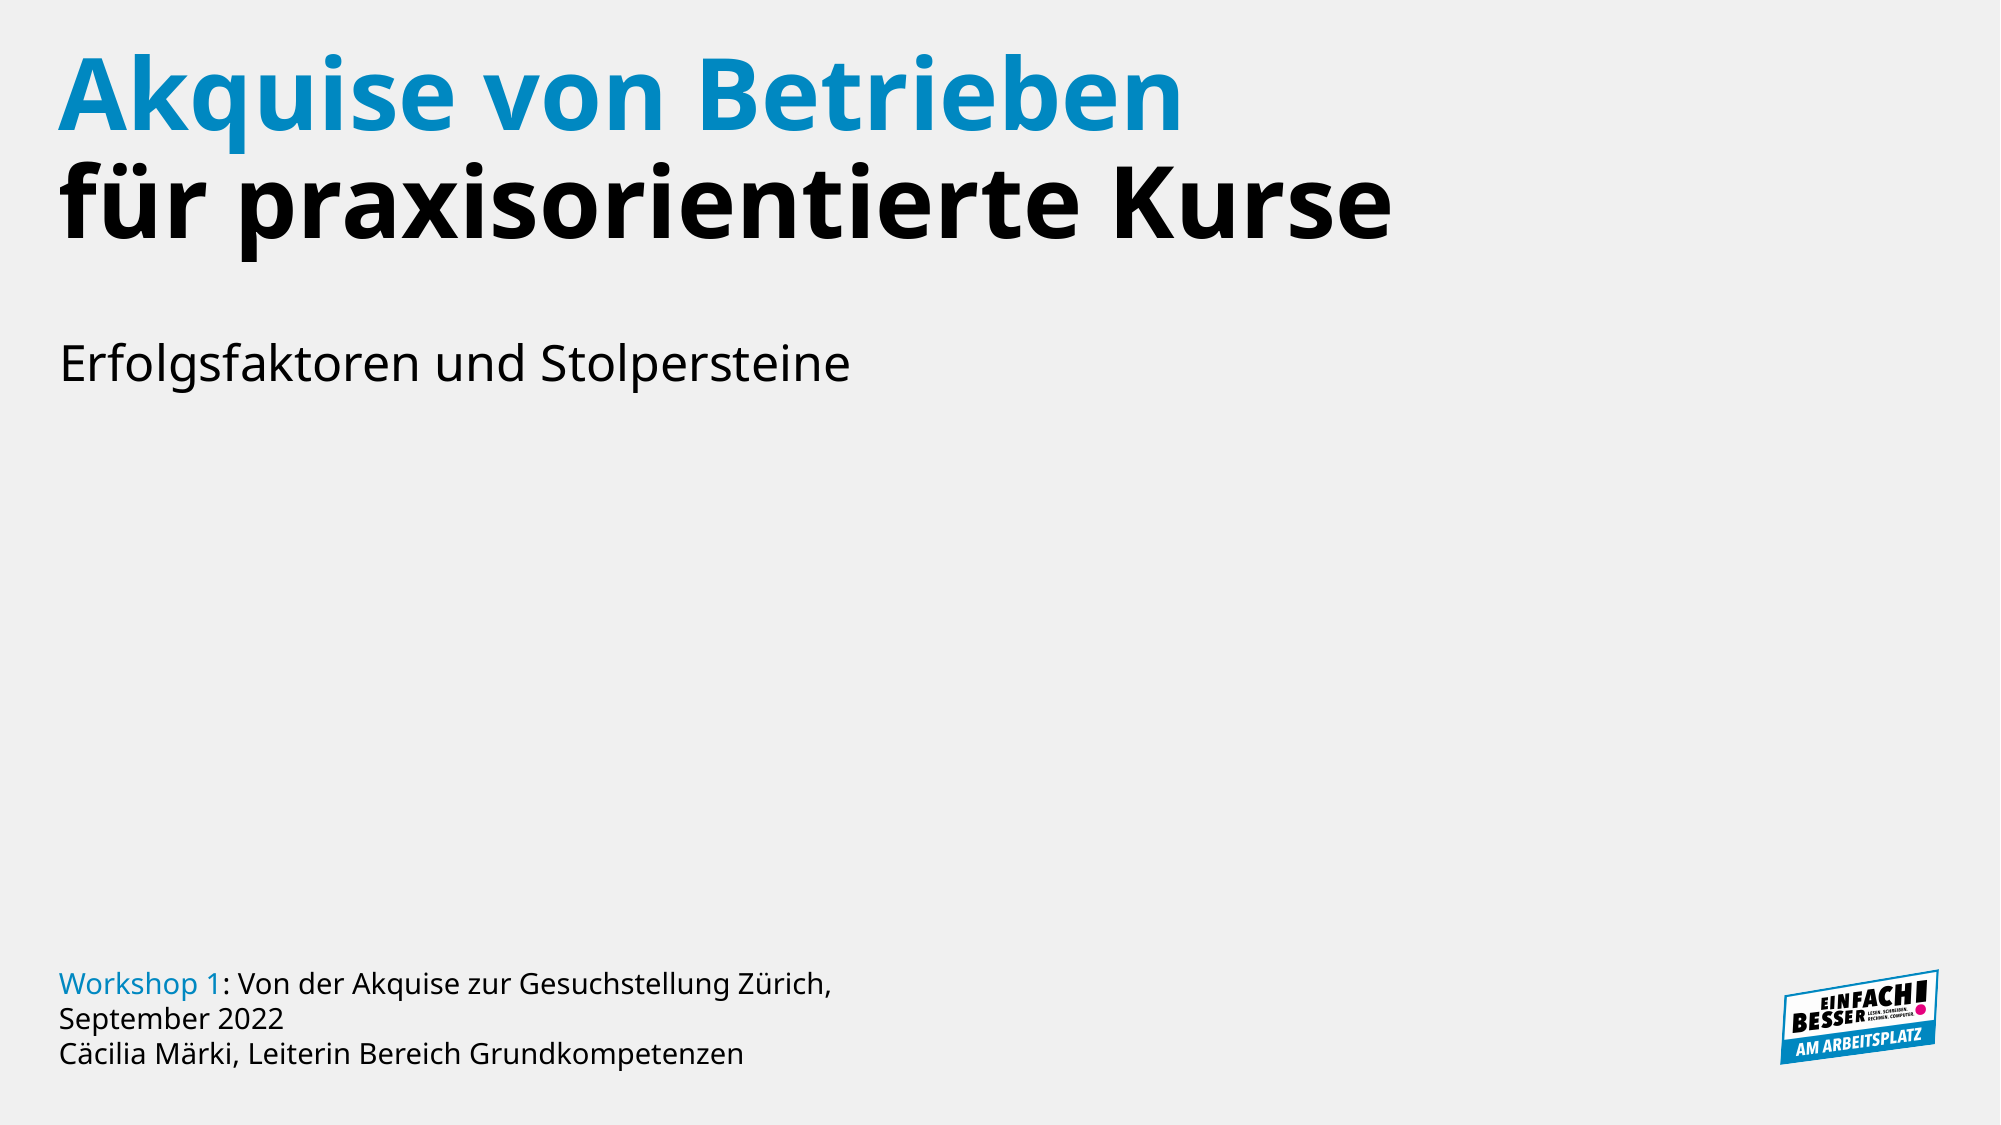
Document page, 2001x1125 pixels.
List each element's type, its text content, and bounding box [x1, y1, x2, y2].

picture [1834, 1039, 1841, 1050]
text_box Erfolgsfaktoren und Stolpersteine [44, 331, 1939, 426]
picture [1899, 1030, 1906, 1042]
text_box Akquise von Betrieben für praxisorientierte Kurse [44, 55, 1923, 250]
picture [1843, 1038, 1850, 1049]
picture [1907, 1028, 1921, 1041]
picture [1882, 1033, 1888, 1044]
picture [1853, 1036, 1858, 1048]
text_box Workshop 1: Von der Akquise zur Gesuchstellung Zürich, September 2022 Cäcilia Märki, Leiterin Bereich Grundkompetenzen [44, 957, 1423, 1078]
picture [1780, 969, 1932, 1048]
picture [1789, 990, 1939, 1065]
picture [1797, 1044, 1804, 1055]
picture [1807, 1042, 1818, 1054]
picture [1891, 1032, 1896, 1043]
picture [1785, 973, 1936, 1039]
picture [1866, 1033, 1879, 1046]
picture [1824, 1040, 1831, 1052]
